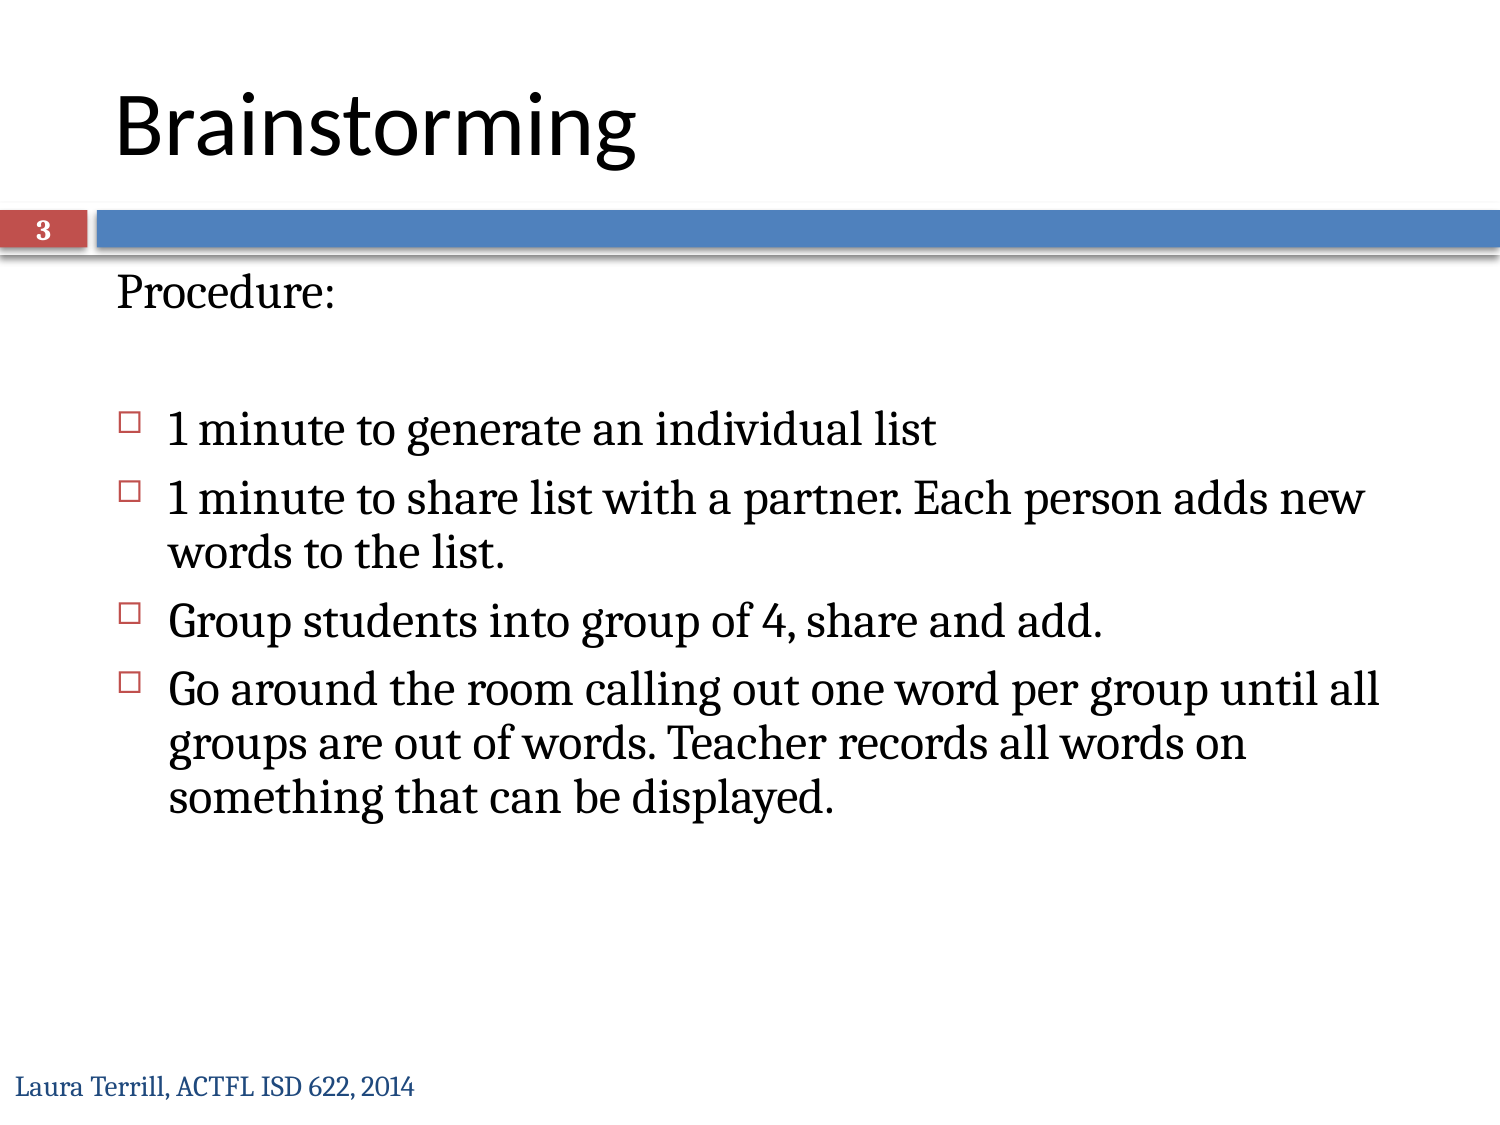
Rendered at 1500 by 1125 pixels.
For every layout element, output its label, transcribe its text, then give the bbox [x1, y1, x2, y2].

title Brainstorming [99, 37, 1438, 200]
footer Laura Terrill, ACTFL ISD 622, 2014 [0, 1054, 890, 1115]
list Procedure: 1 minute to generate an individual list 1 minute to share list with a partner. Each person adds new words to the list. Group students into group of 4, share and add. Go around the room calling out one word per group until all groups are out of words. Teacher records all words on something that can be displayed. [101, 258, 1452, 1021]
slide_number 3 [0, 208, 88, 249]
